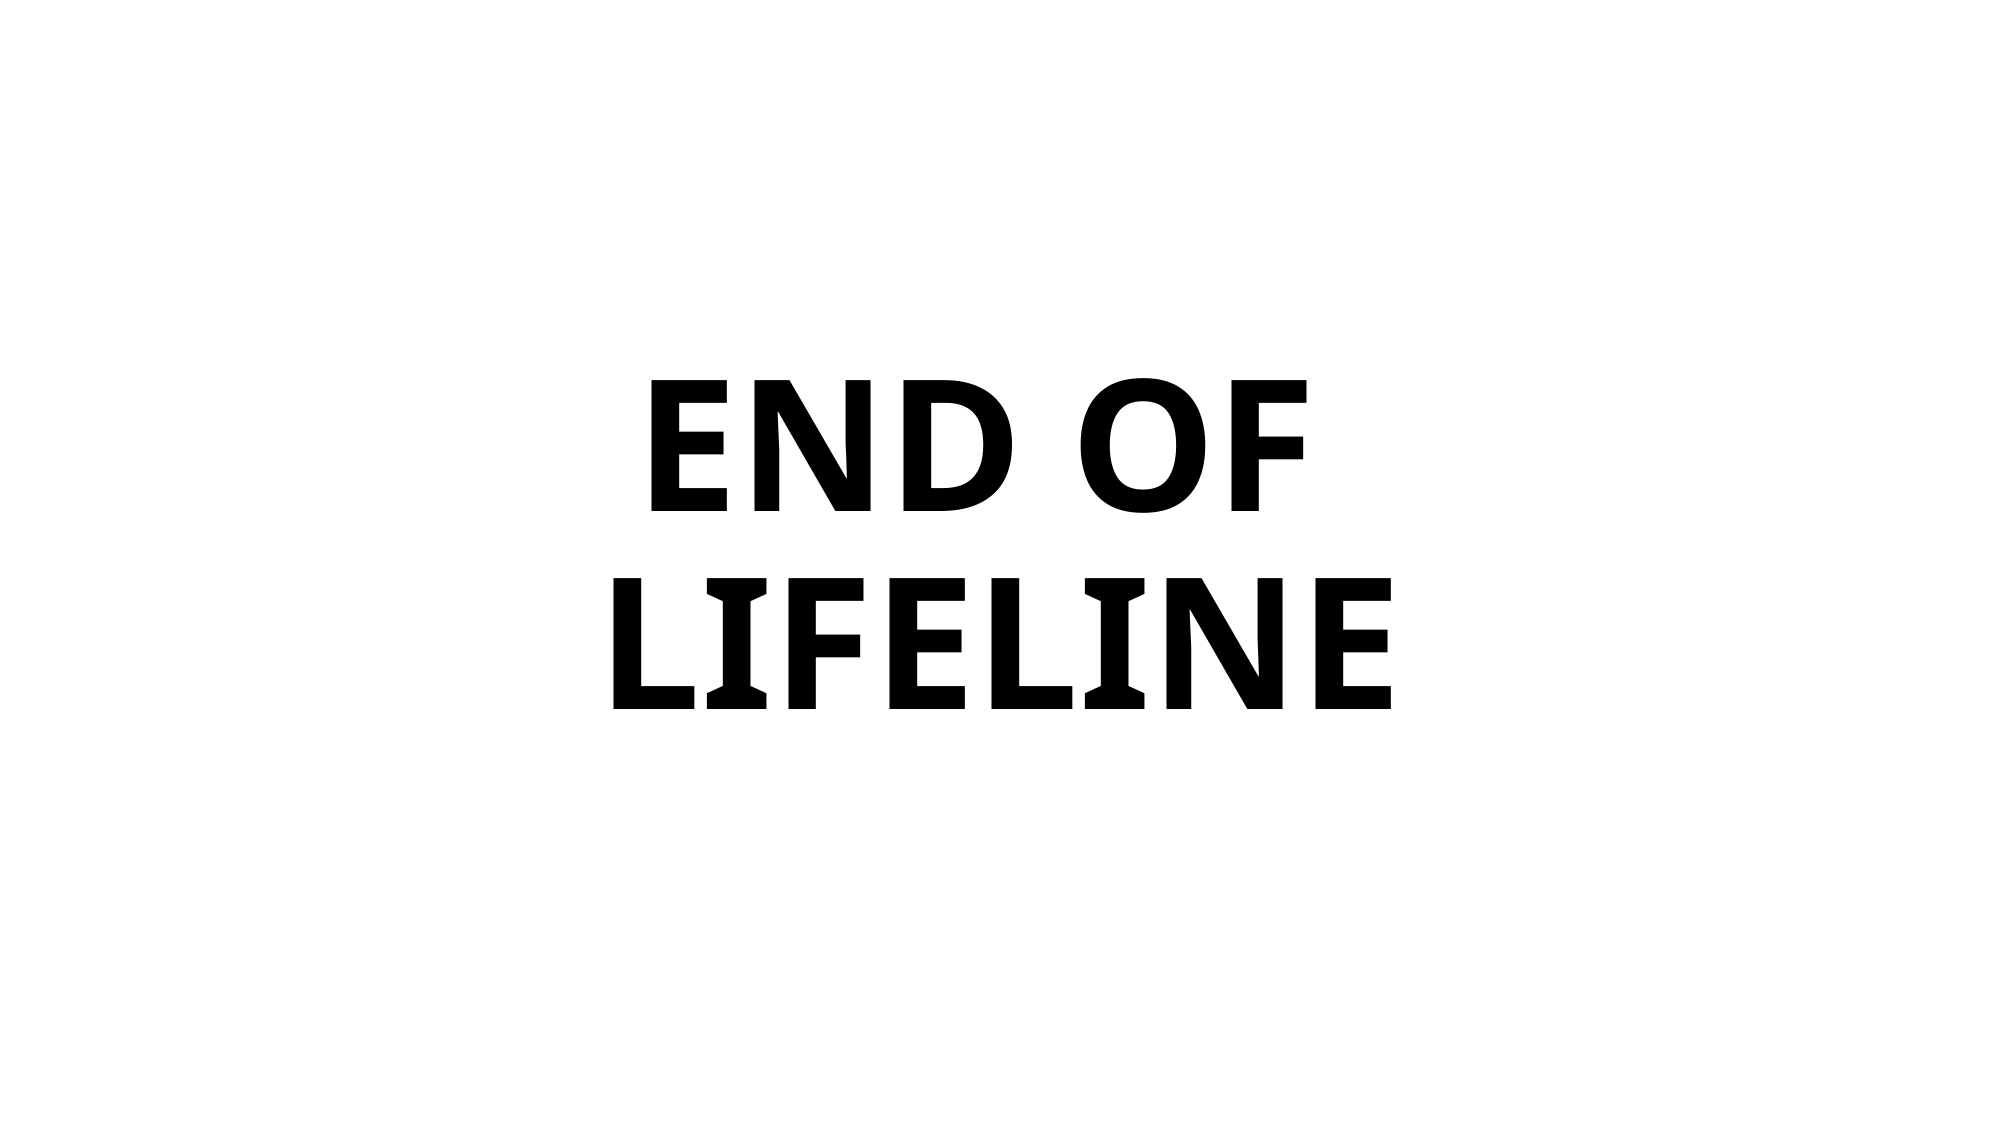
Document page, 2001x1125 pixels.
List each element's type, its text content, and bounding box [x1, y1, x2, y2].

title END OF LIFELINE [137, 59, 1863, 1044]
